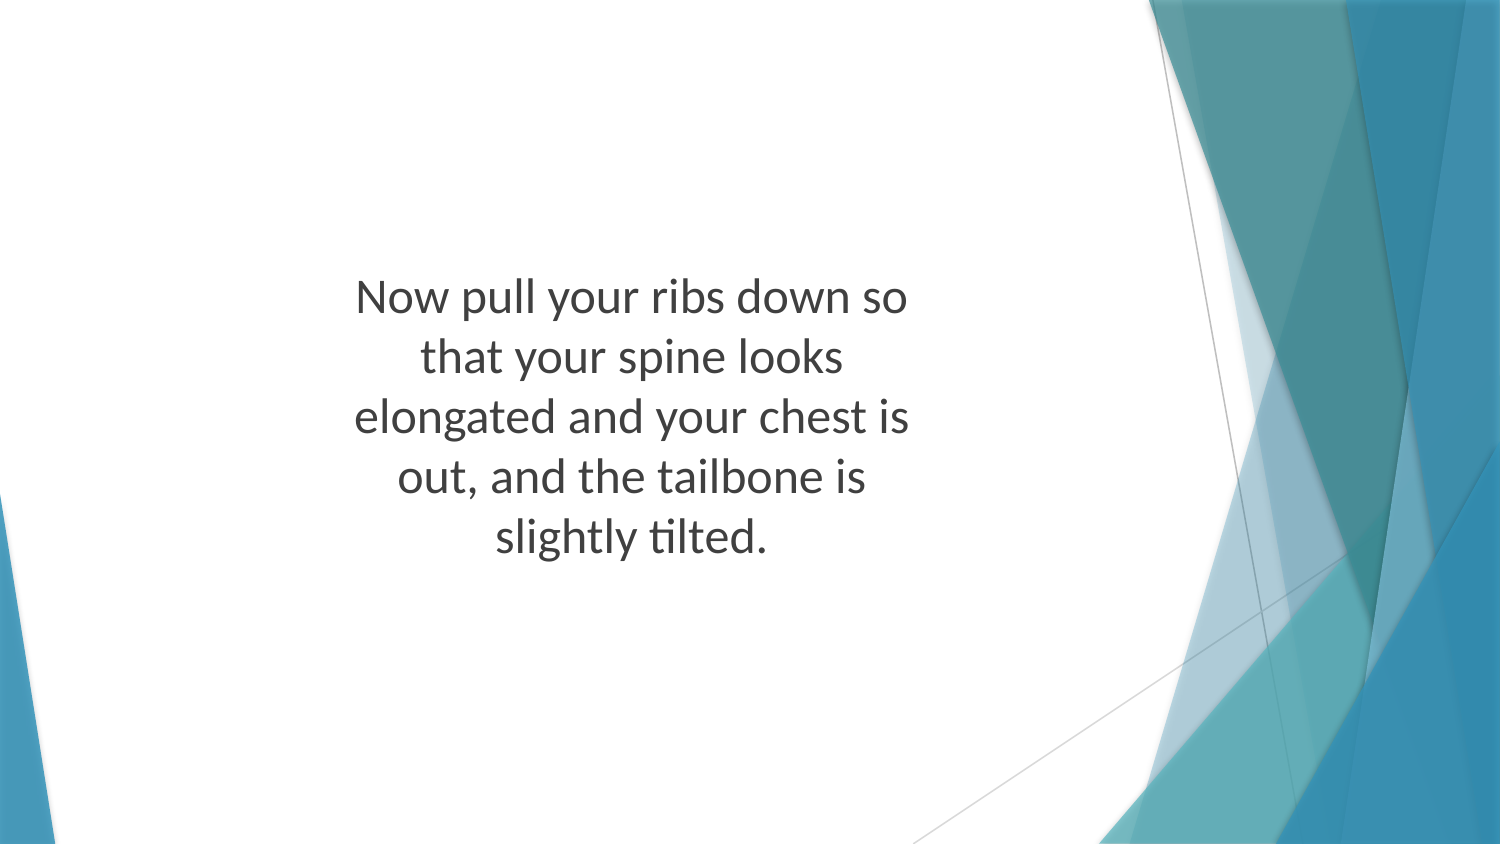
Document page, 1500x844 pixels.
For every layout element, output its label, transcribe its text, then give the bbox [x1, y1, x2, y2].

list Now pull your ribs down so that your spine looks elongated and your chest is out, and the tailbone is slightly tilted. [312, 256, 951, 599]
